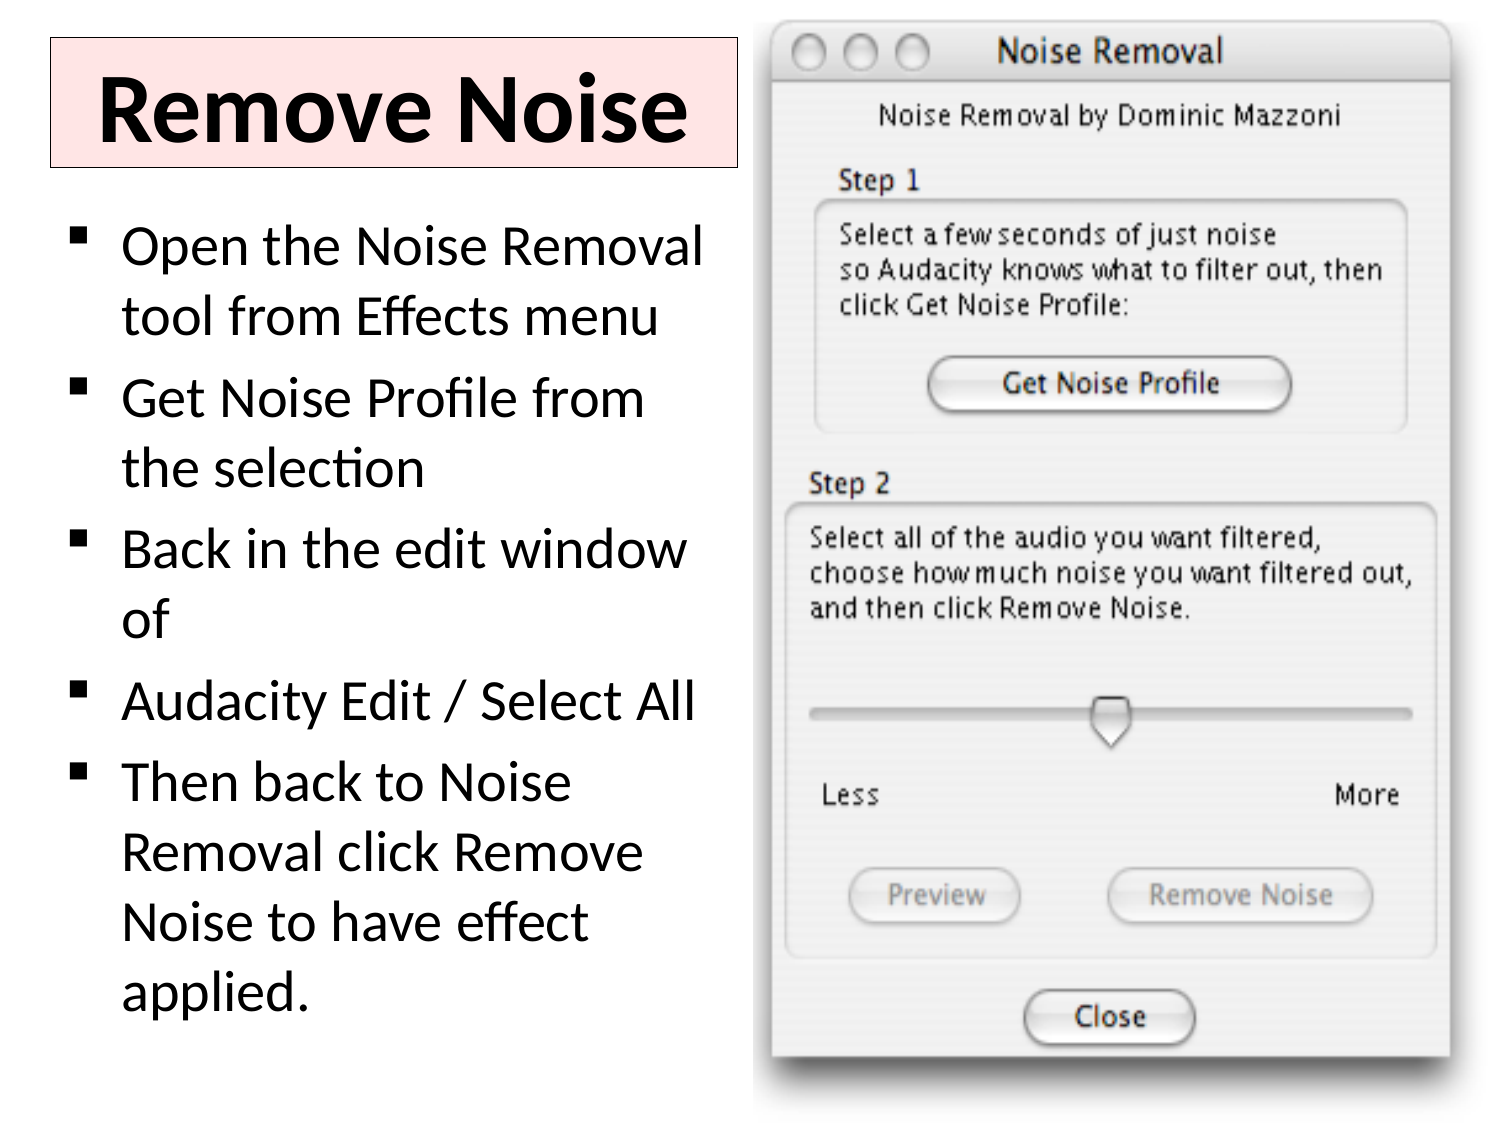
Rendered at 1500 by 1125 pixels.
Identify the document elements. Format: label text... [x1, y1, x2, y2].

picture [753, 0, 1500, 1125]
list Open the Noise Removal tool from Effects menu Get Noise Profile from the selection Back in the edit window of Audacity Edit / Select All Then back to Noise Removal click Remove Noise to have effect applied. [50, 200, 738, 1050]
title Remove Noise [50, 37, 738, 168]
